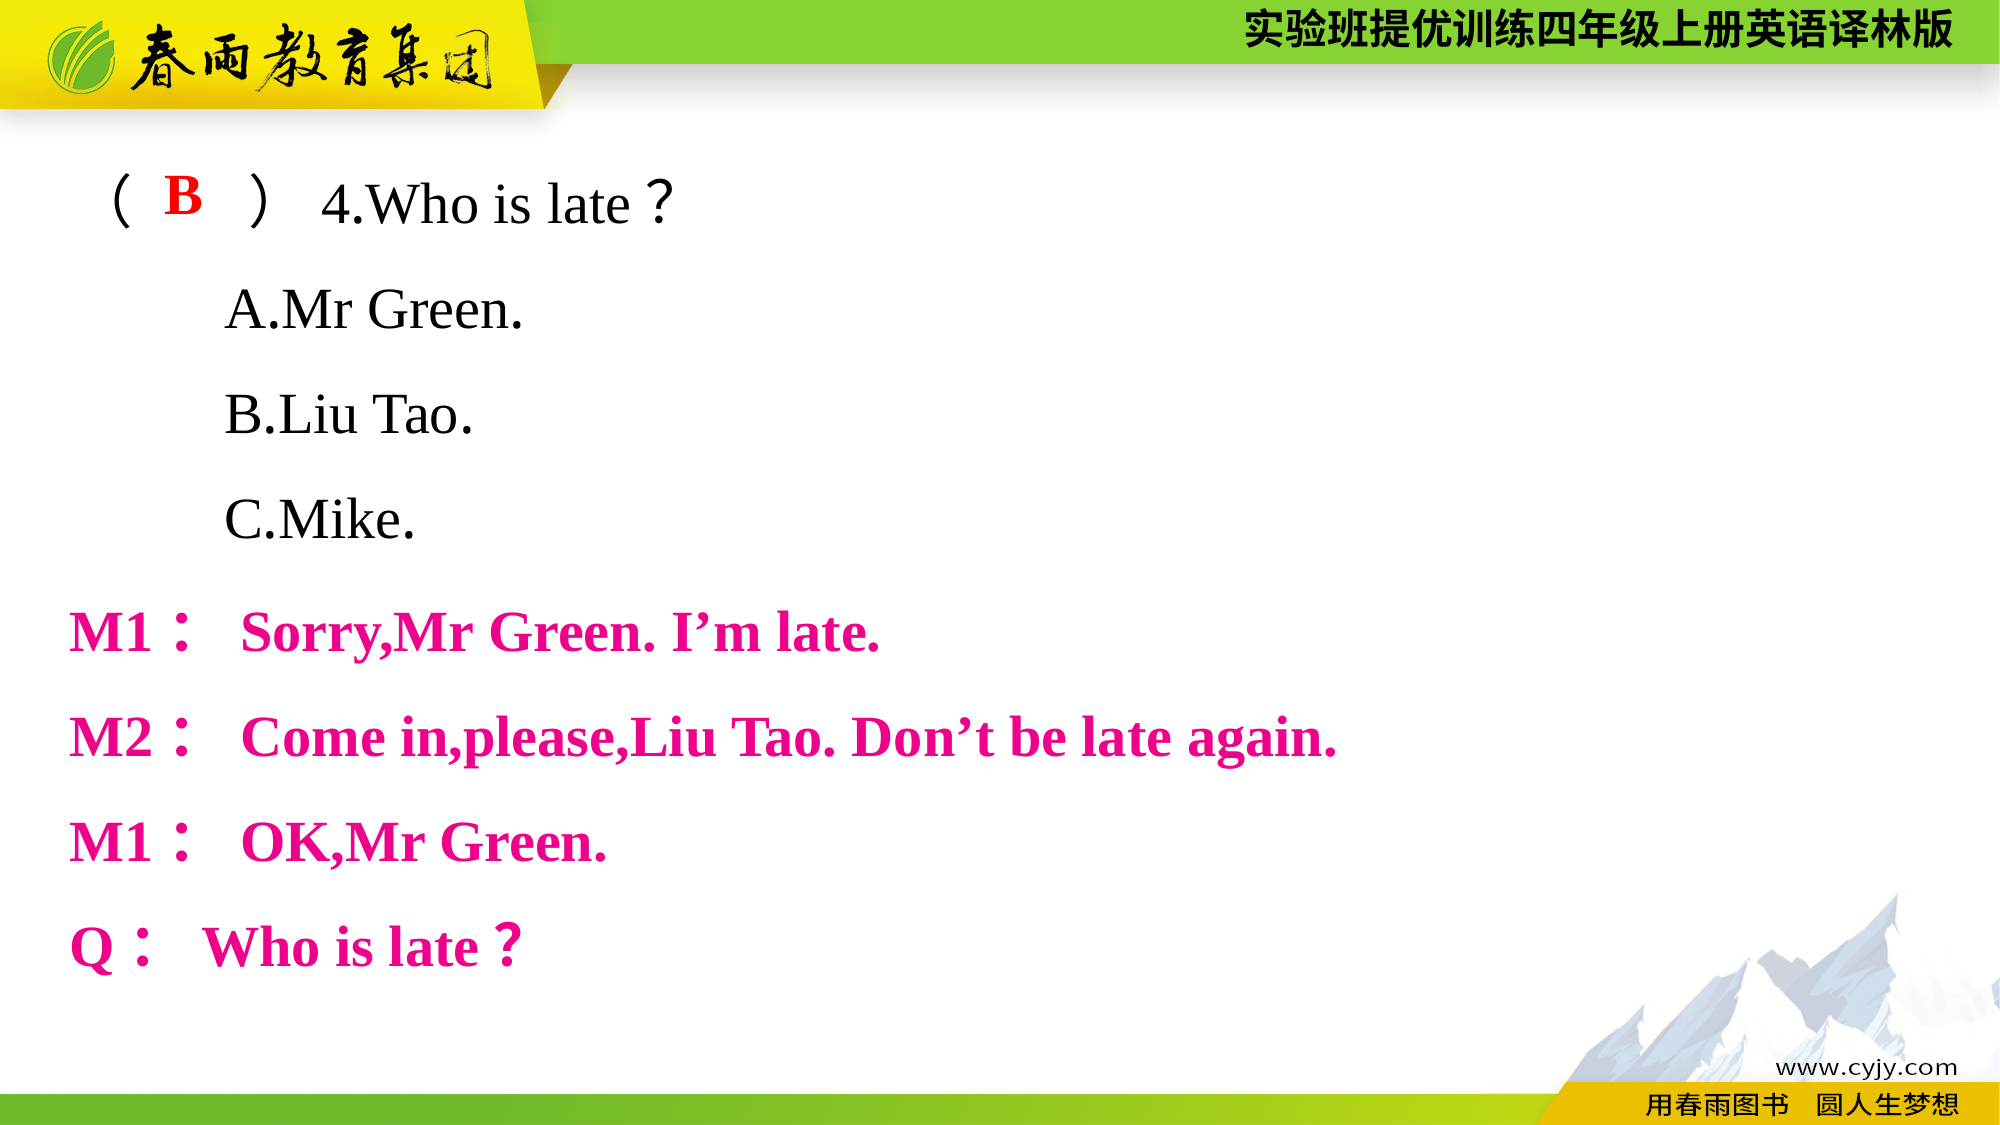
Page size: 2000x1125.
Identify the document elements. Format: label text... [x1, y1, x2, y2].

picture [0, 0, 2000, 1125]
text_box B [149, 149, 219, 234]
list （ ）4.Who is late？ A.Mr Green. B.Liu Tao. C.Mike. [59, 122, 1944, 562]
text_box M1：Sorry,Mr Green. I’m late. M2：Come in,please,Liu Tao. Don’t be late again. M1：OK,Mr Green. Q：Who is late？ [54, 550, 1733, 986]
